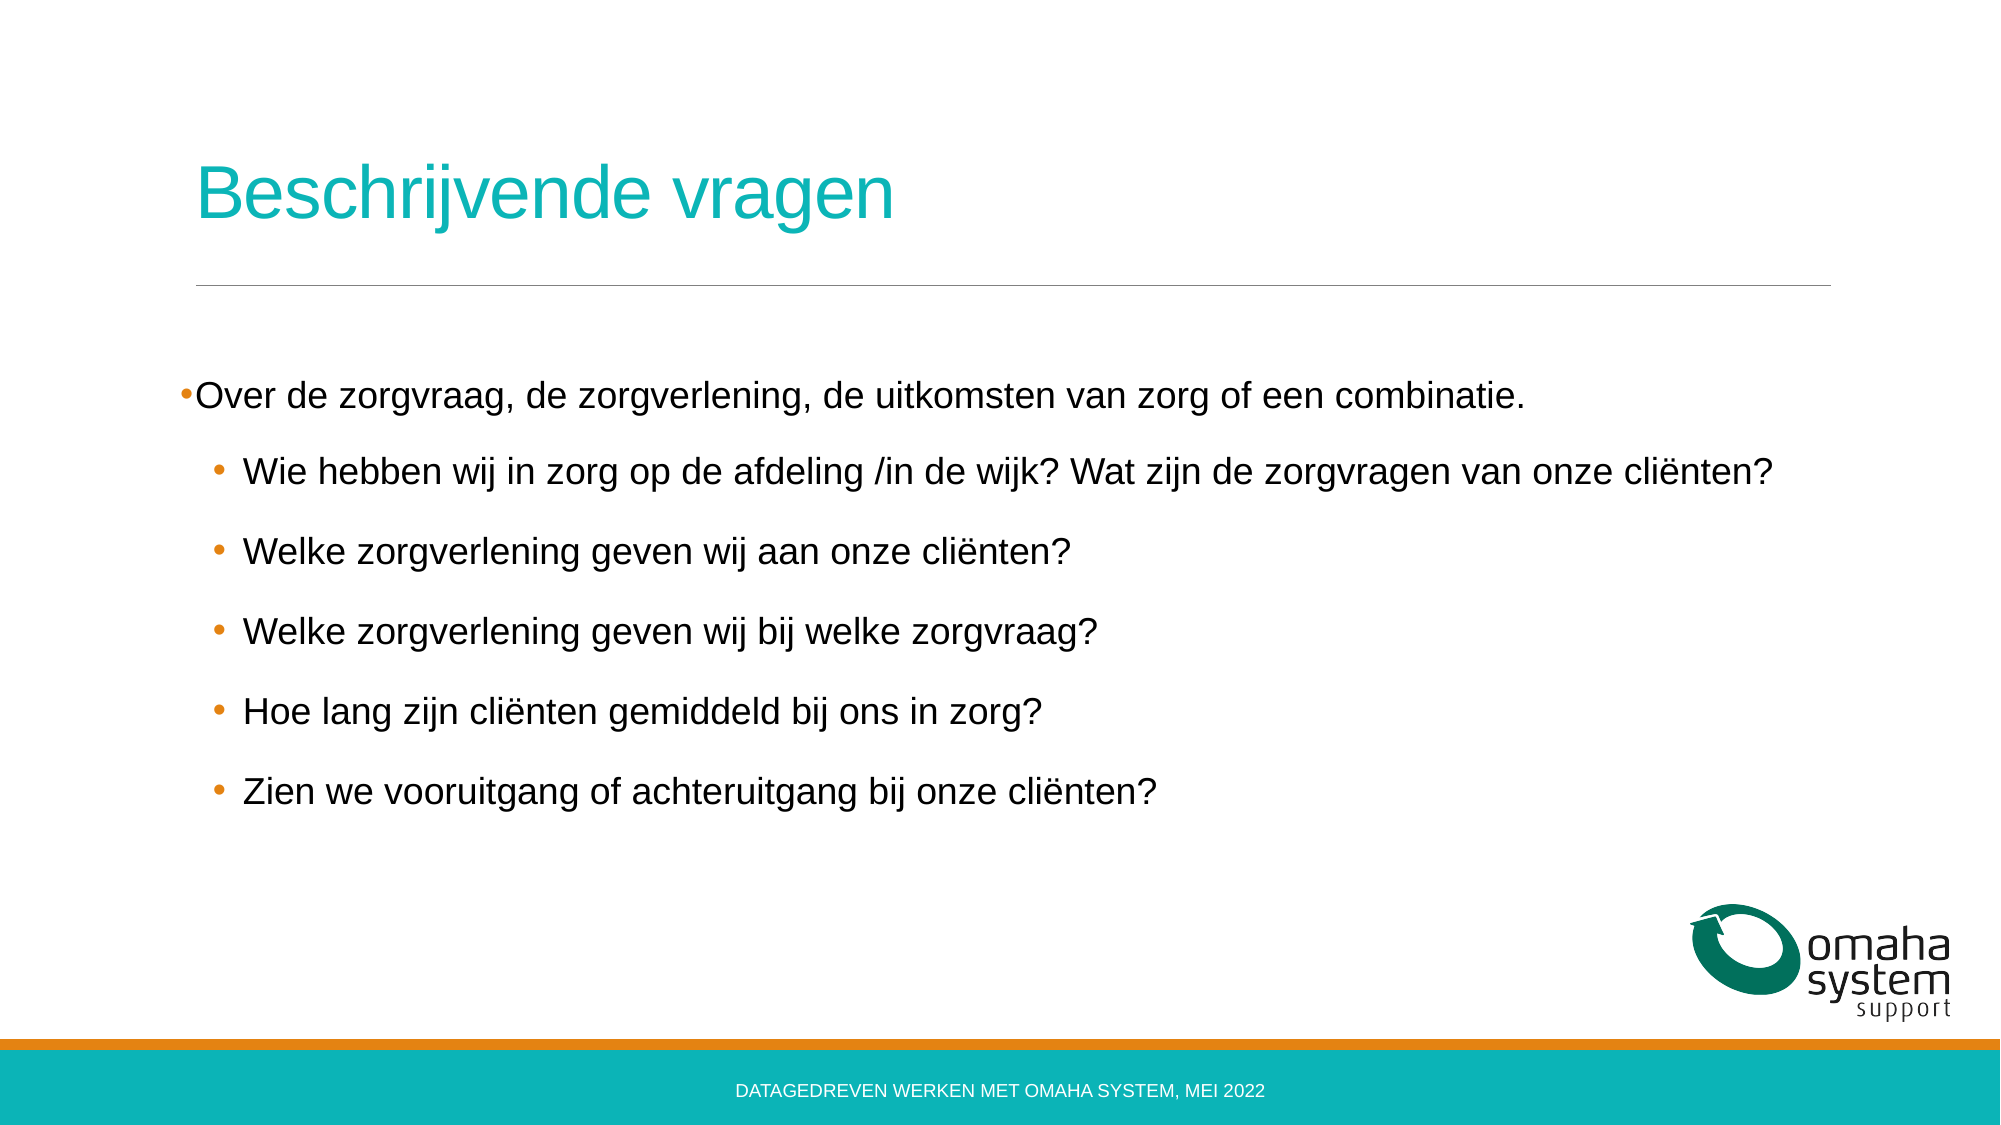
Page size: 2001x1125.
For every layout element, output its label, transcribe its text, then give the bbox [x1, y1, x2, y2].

picture [1690, 904, 1950, 1022]
list Over de zorgvraag, de zorgverlening, de uitkomsten van zorg of een combinatie. Wie hebben wij in zorg op de afdeling /in de wijk? Wat zijn de zorgvragen van onze cliënten? Welke zorgverlening geven wij aan onze cliënten? Welke zorgverlening geven wij bij welke zorgvraag? Hoe lang zijn cliënten gemiddeld bij ons in zorg? Zien we vooruitgang of achteruitgang bij onze cliënten? [180, 302, 1830, 963]
footer Datagedreven werken met Omaha System, mei 2022 [604, 1059, 1396, 1120]
title Beschrijvende vragen [180, 47, 1830, 285]
